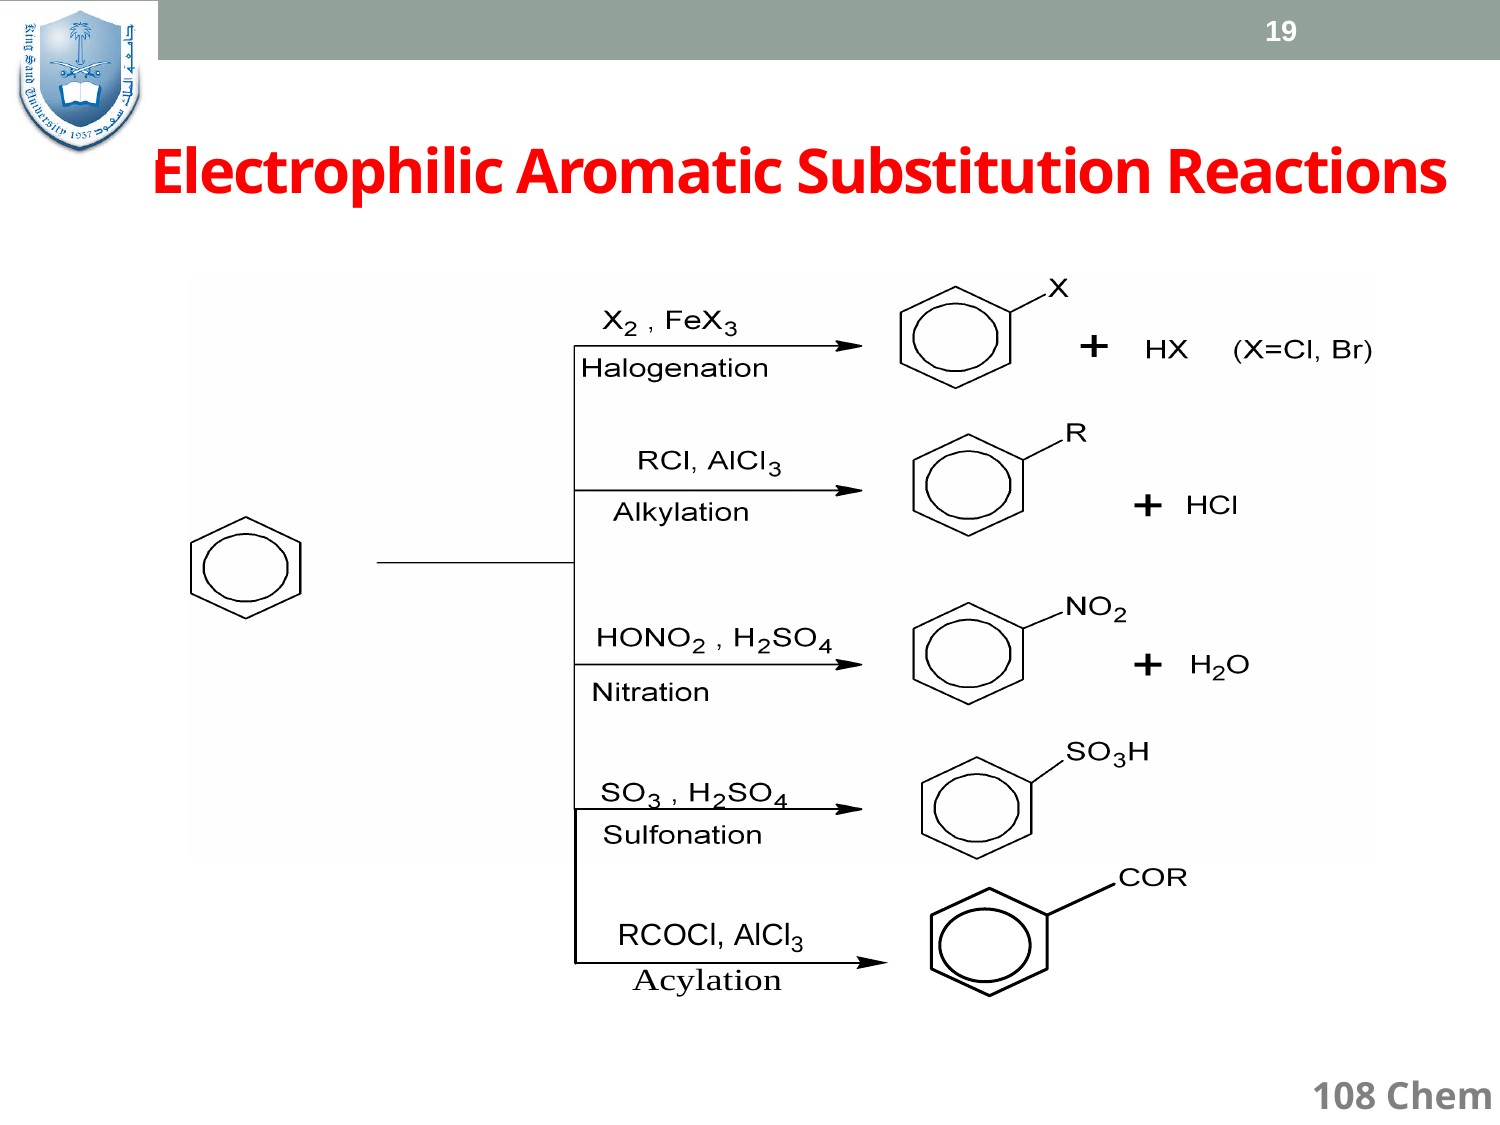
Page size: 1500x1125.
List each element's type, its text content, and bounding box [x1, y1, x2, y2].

slide_number 19 [1250, 3, 1425, 57]
picture [0, 1, 159, 160]
text_box 108 Chem [1297, 1064, 1500, 1125]
title Electrophilic Aromatic Substitution Reactions [125, 87, 1475, 250]
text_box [187, 274, 1376, 1001]
